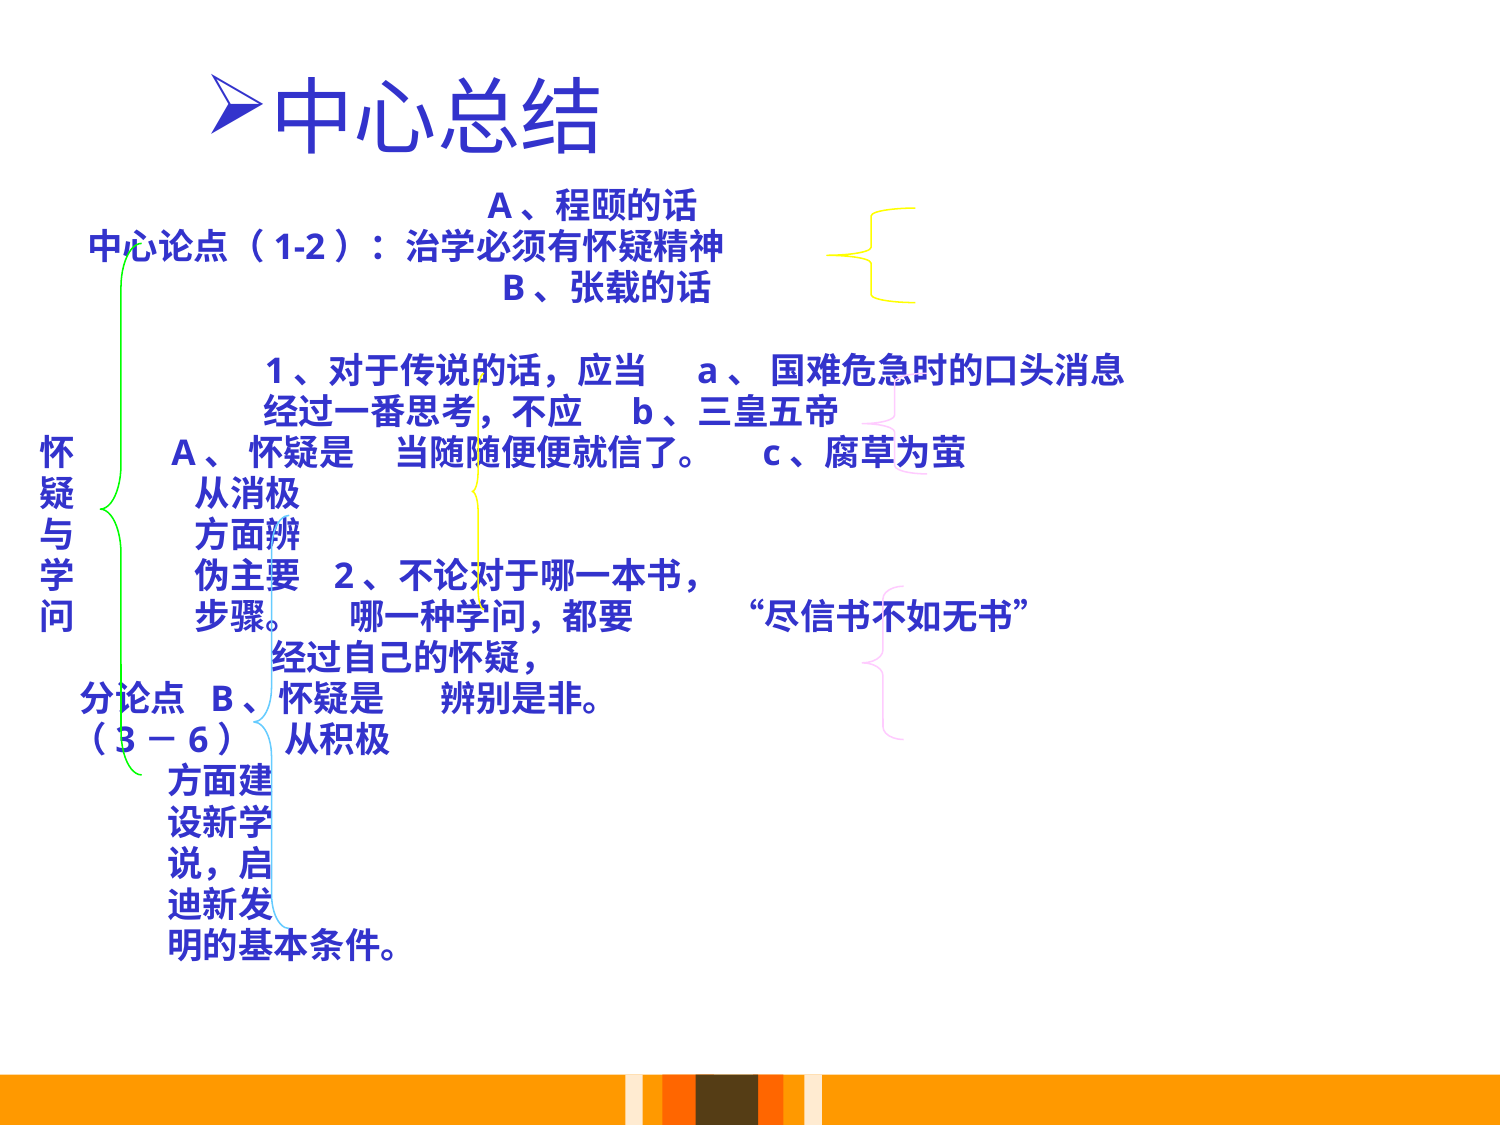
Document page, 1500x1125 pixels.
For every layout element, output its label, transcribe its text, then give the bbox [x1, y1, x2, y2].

text_box [472, 373, 485, 610]
text_box [253, 515, 290, 929]
text_box [862, 373, 928, 474]
text_box [100, 243, 142, 775]
list A、程颐的话 中心论点（1-2）：治学必须有怀疑精神 B、张载的话 1、对于传说的话，应当 a、 国难危急时的口头消息 经过一番思考，不应 b、三皇五帝 怀 A、 怀疑是 当随随便便就信了。 c、腐草为萤 疑 从消极 与 方面辨 学 伪主要 2、不论对于哪一本书， 问 步骤。 哪一种学问，都要 “尽信书不如无书” 经过自己的怀疑， 分论点 B、怀疑是 辨别是非。 （3－6） 从积极 方面建 设新学 说，启 迪新发 明的基本条件。 [0, 148, 1500, 1077]
title 中心总结 [47, 54, 761, 148]
text_box [826, 208, 916, 303]
text_box [862, 586, 904, 740]
